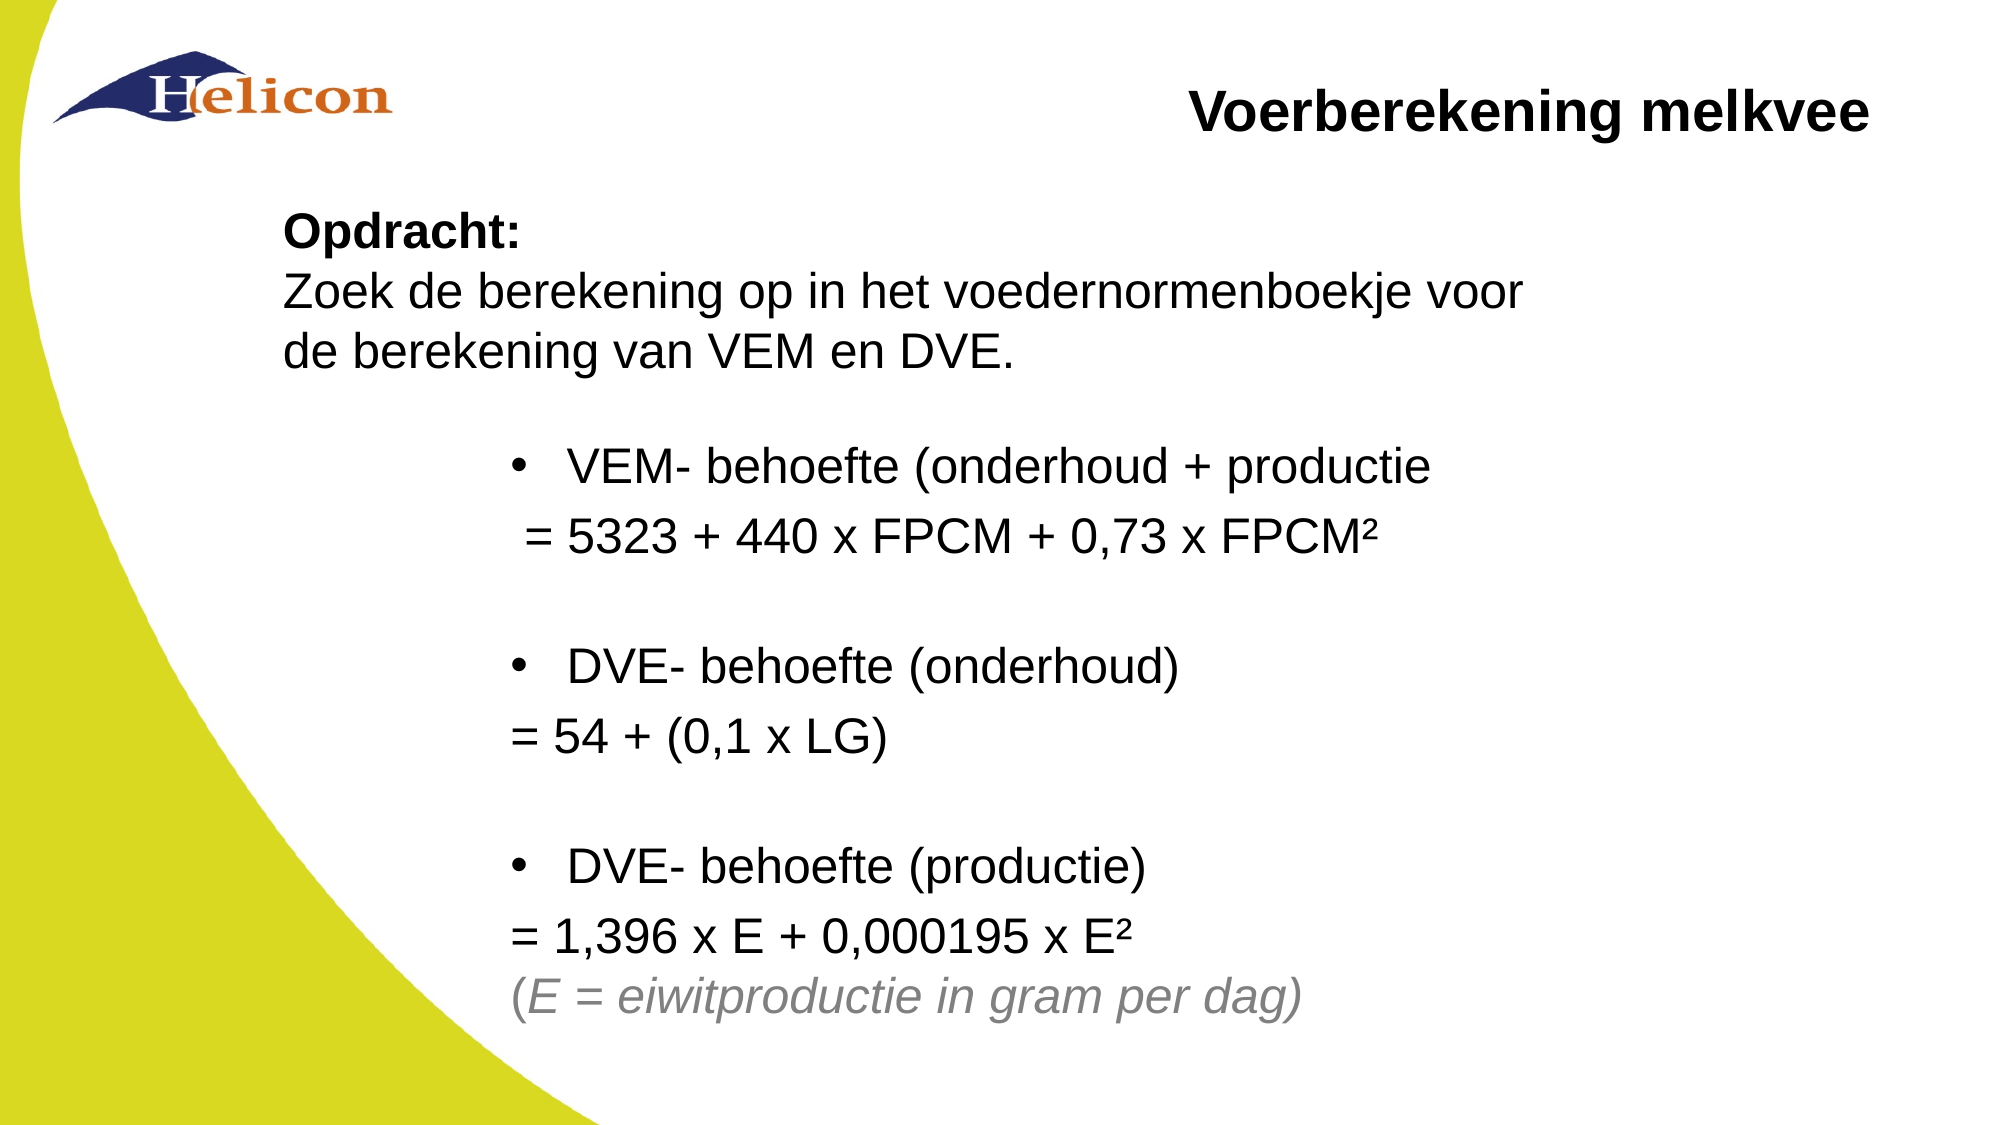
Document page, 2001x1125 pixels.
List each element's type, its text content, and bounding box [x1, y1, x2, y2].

picture [0, 0, 2000, 1125]
text_box Opdracht: Zoek de berekening op in het voedernormenboekje voor de berekening van VEM en DVE. [268, 191, 1603, 447]
title Voerberekening melkvee [432, 54, 1887, 161]
list VEM- behoefte (onderhoud + productie = 5323 + 440 x FPCM + 0,73 x FPCM² DVE- behoefte (onderhoud) = 54 + (0,1 x LG) DVE- behoefte (productie) = 1,396 x E + 0,000195 x E² (E = eiwitproductie in gram per dag) [495, 356, 1958, 1048]
